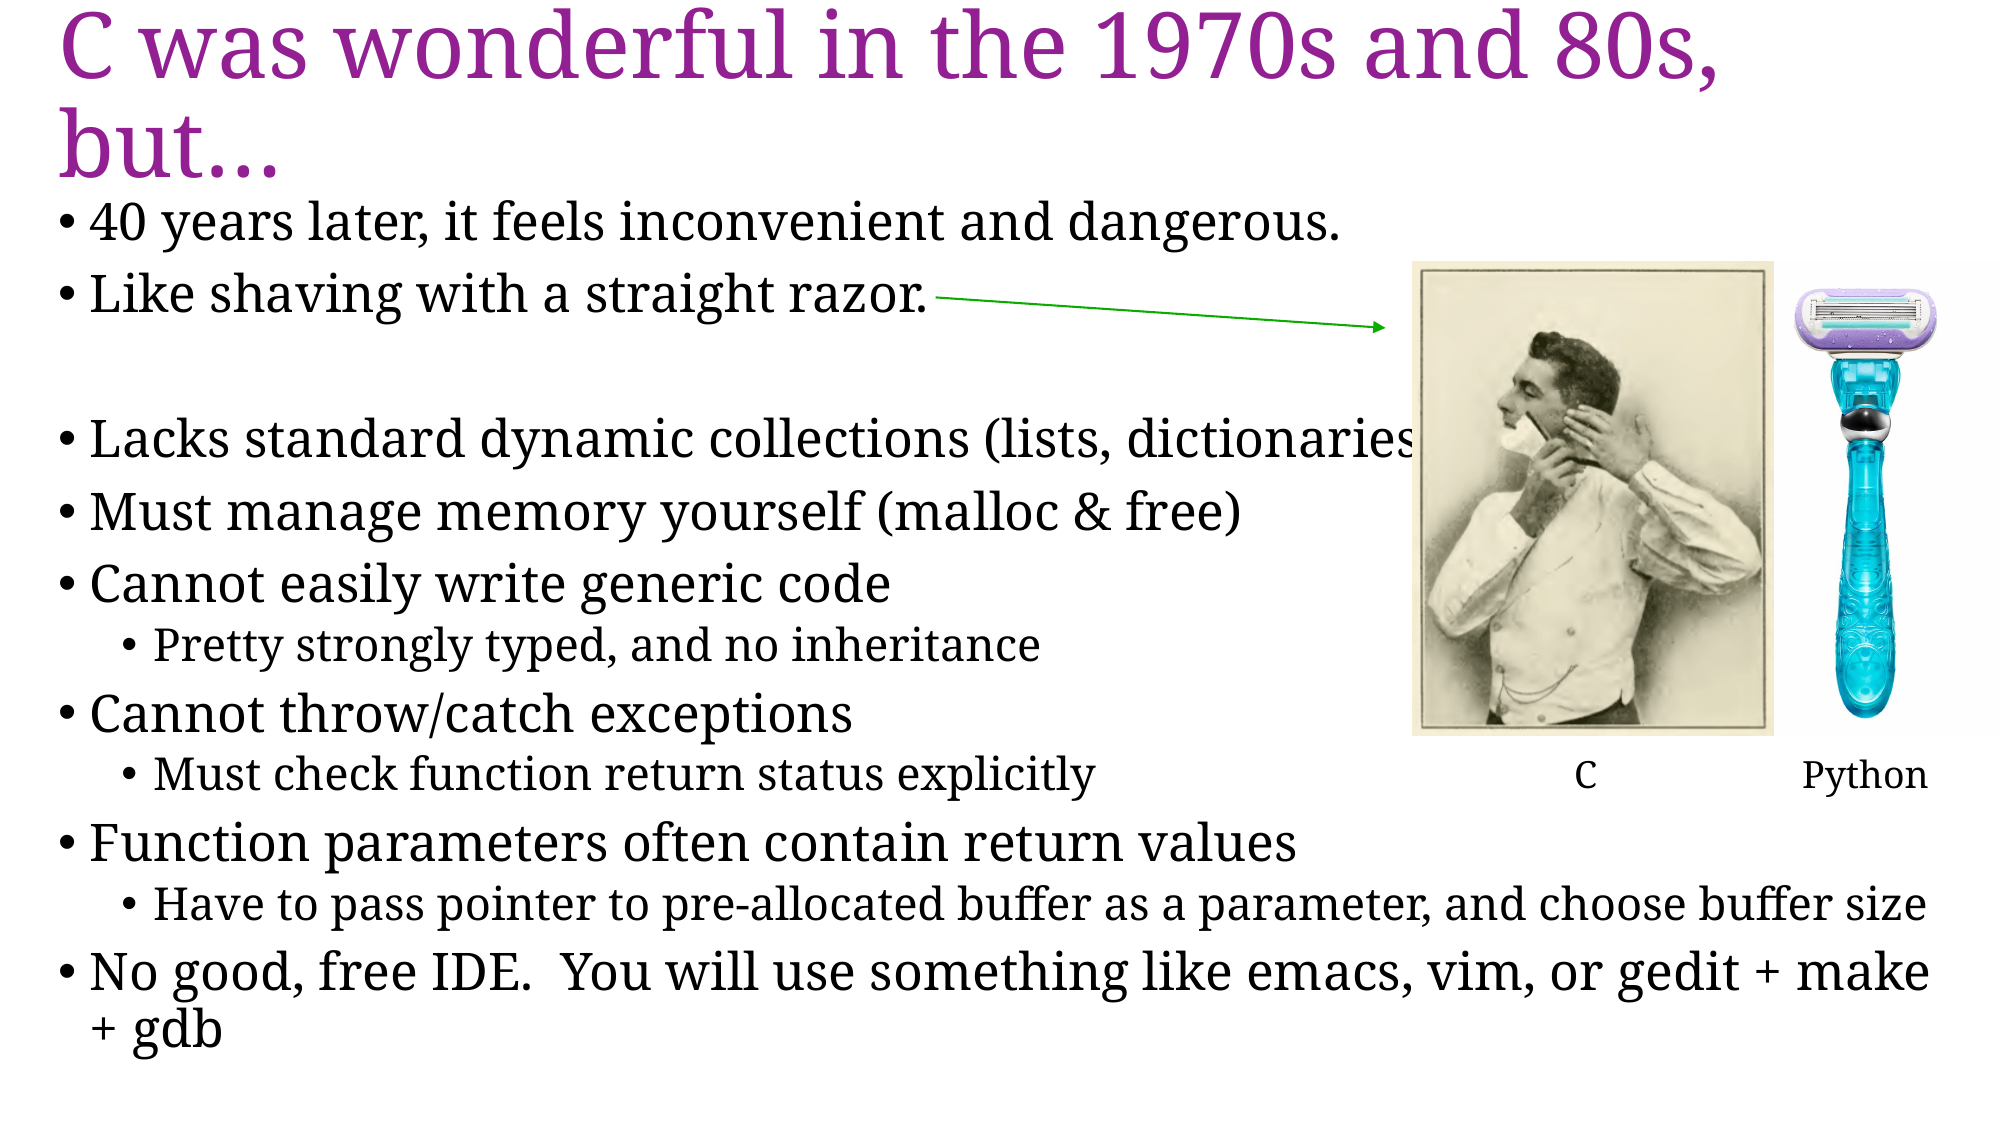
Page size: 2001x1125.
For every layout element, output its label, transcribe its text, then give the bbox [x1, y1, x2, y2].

picture [1412, 261, 2000, 736]
text_box Python [1777, 743, 1954, 804]
title C was wonderful in the 1970s and 80s, but… [43, 25, 1953, 171]
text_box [935, 297, 1386, 328]
text_box C [1543, 743, 1628, 804]
list 40 years later, it feels inconvenient and dangerous. Like shaving with a straight razor. Lacks standard dynamic collections (lists, dictionaries) Must manage memory yourself (malloc & free) Cannot easily write generic code Pretty strongly typed, and no inheritance Cannot throw/catch exceptions Must check function return status explicitly Function parameters often contain return values Have to pass pointer to pre-allocated buffer as a parameter, and choose buffer size No good, free IDE. You will use something like emacs, vim, or gedit + make + gdb [43, 188, 1953, 1106]
